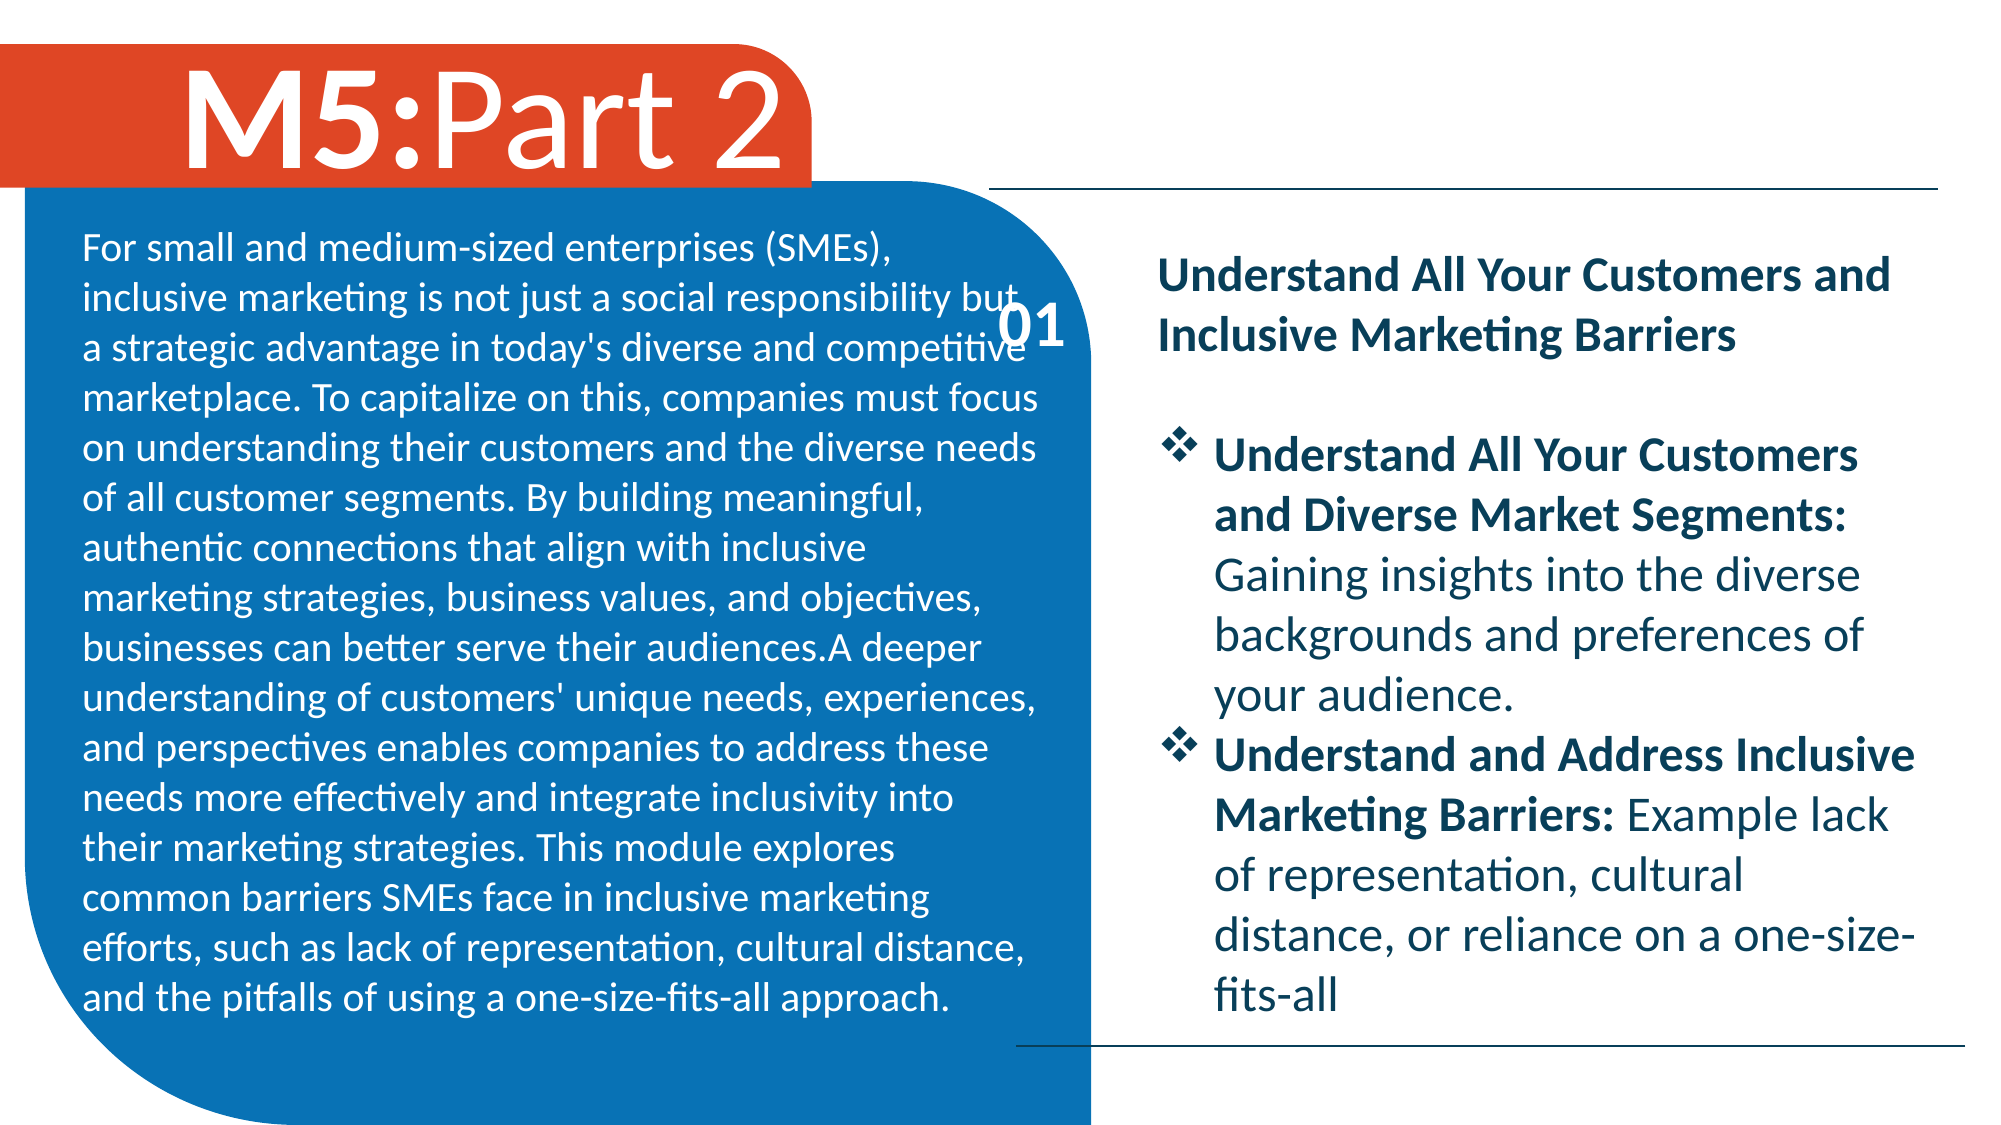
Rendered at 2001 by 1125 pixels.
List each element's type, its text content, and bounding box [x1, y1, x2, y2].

text_box For small and medium-sized enterprises (SMEs), inclusive marketing is not just a social responsibility but a strategic advantage in today's diverse and competitive marketplace. To capitalize on this, companies must focus on understanding their customers and the diverse needs of all customer segments. By building meaningful, authentic connections that align with inclusive marketing strategies, business values, and objectives, businesses can better serve their audiences.A deeper understanding of customers' unique needs, experiences, and perspectives enables companies to address these needs more effectively and integrate inclusivity into their marketing strategies. This module explores common barriers SMEs face in inclusive marketing efforts, such as lack of representation, cultural distance, and the pitfalls of using a one-size-fits-all approach. [67, 211, 1057, 423]
list 01 [974, 268, 1090, 382]
text_box Understand All Your Customers and Inclusive Marketing Barriers Understand All Your Customers and Diverse Market Segments: Gaining insights into the diverse backgrounds and preferences of your audience. Understand and Address Inclusive Marketing Barriers: Example lack of representation, cultural distance, or reliance on a one-size-fits-all [1142, 574, 1938, 688]
text_box M5:Part 2 [165, 31, 853, 128]
